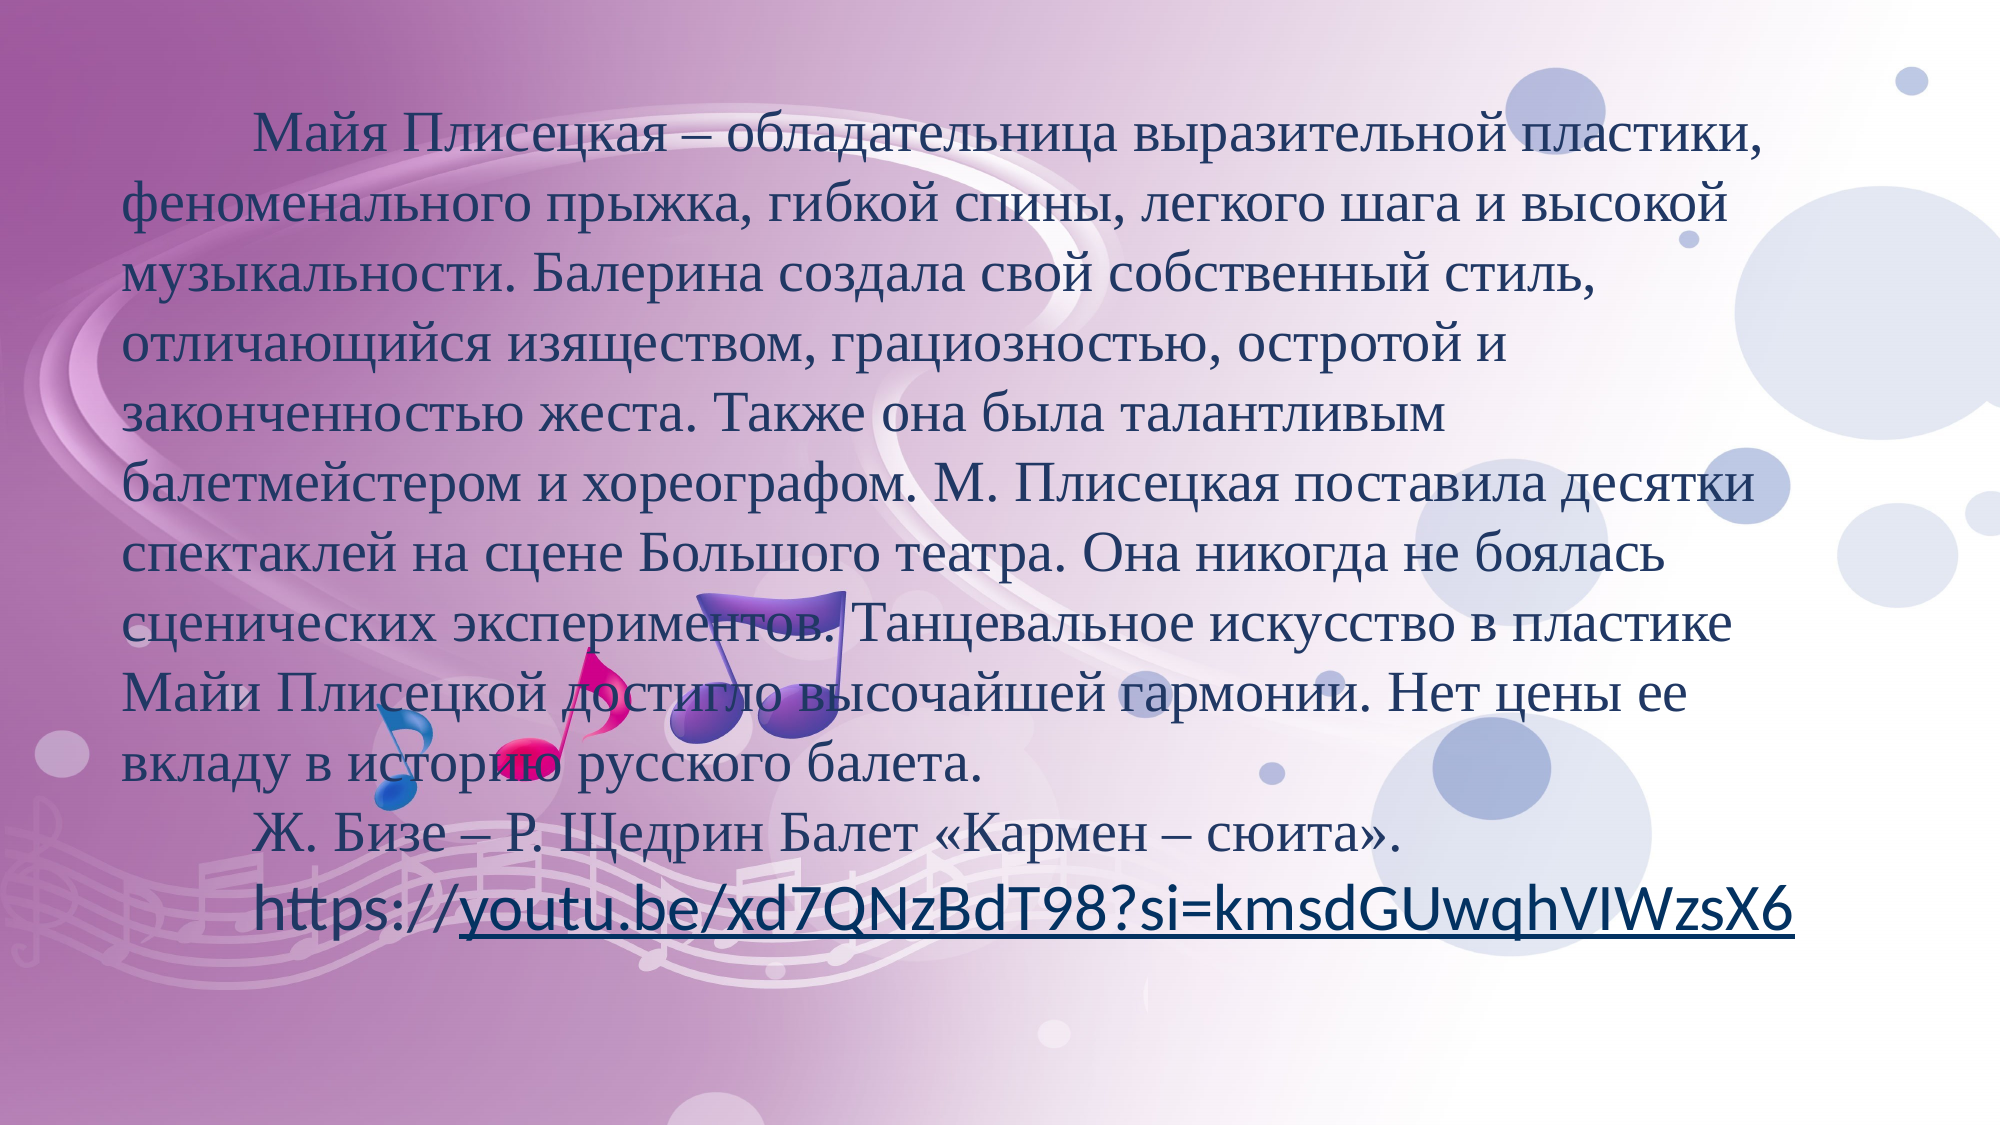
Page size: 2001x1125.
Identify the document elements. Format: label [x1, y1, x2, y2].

list [0, 0, 2000, 1125]
